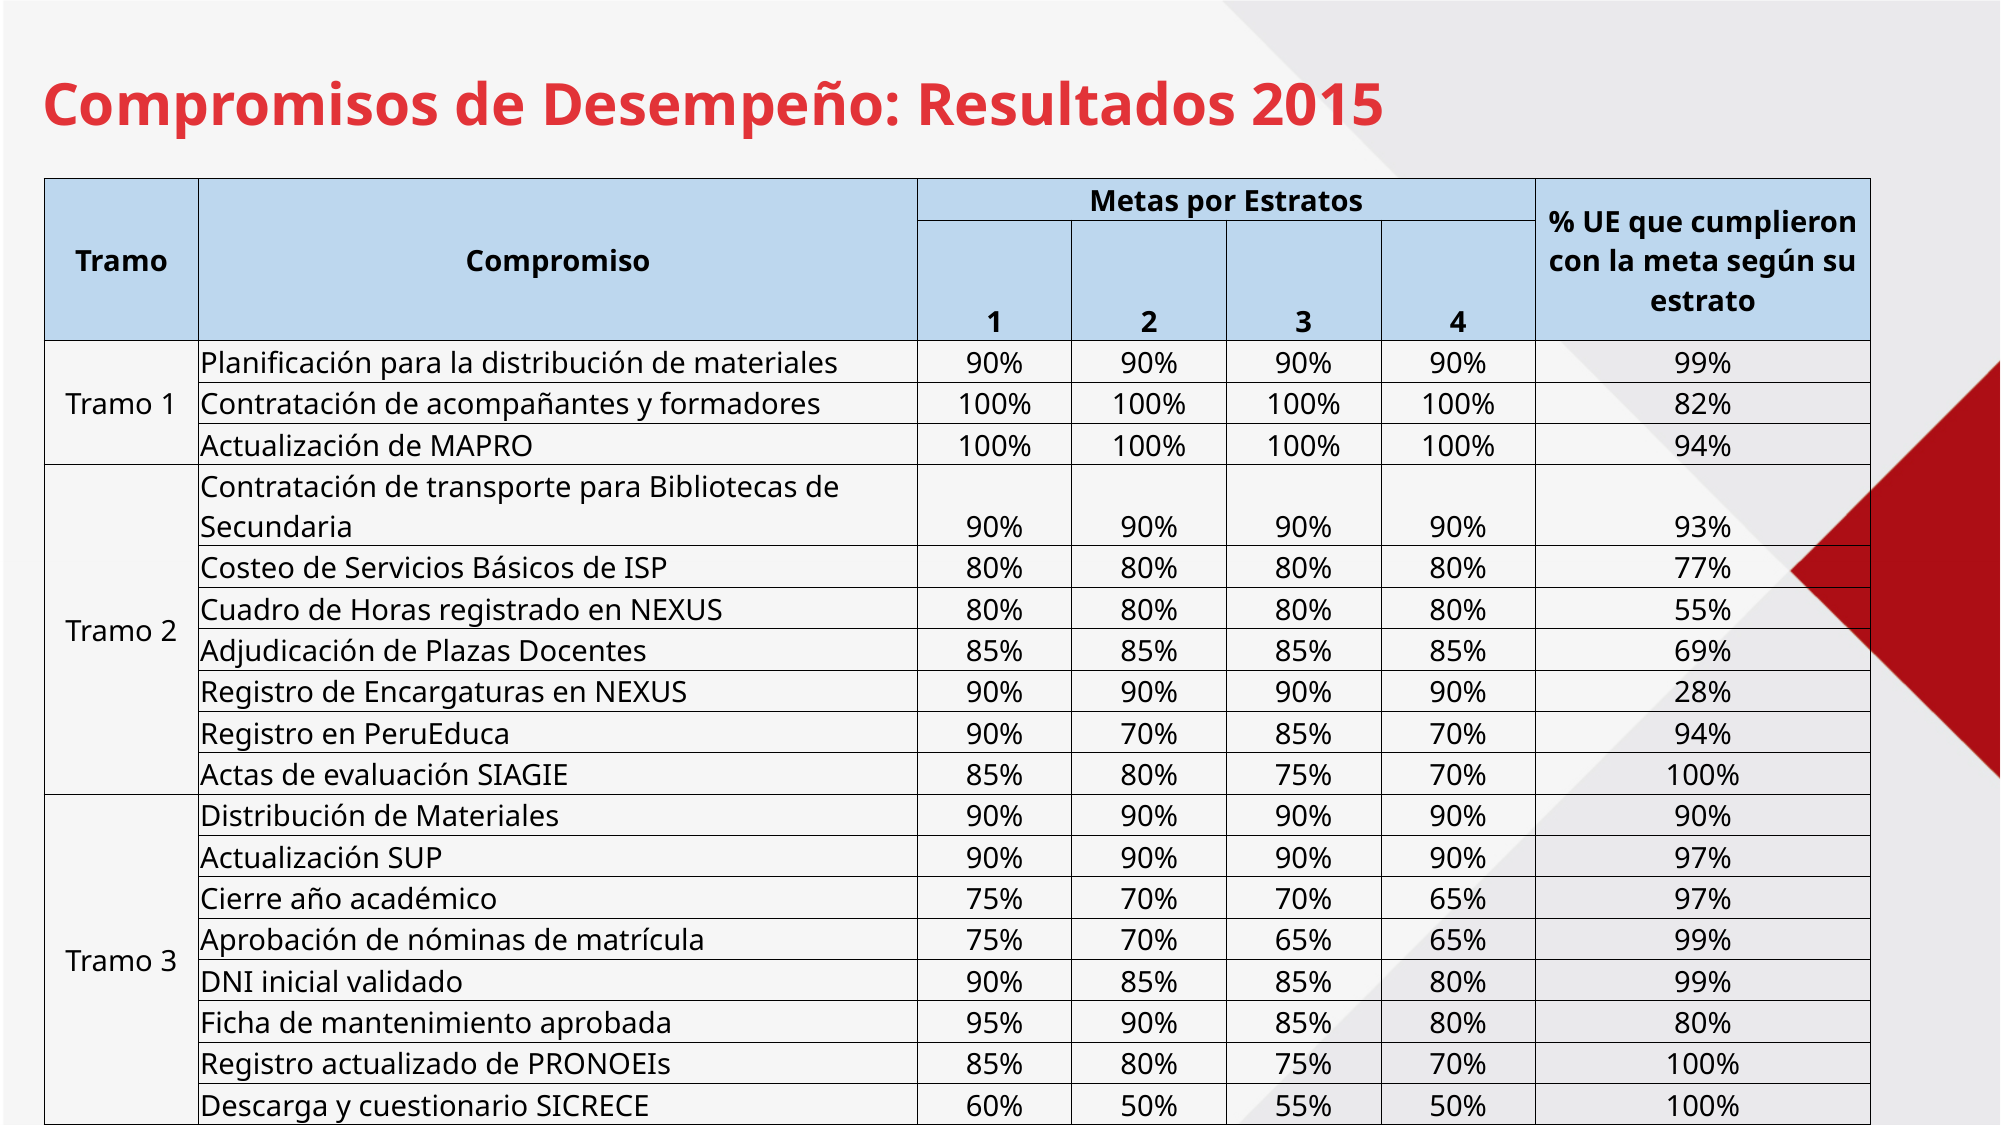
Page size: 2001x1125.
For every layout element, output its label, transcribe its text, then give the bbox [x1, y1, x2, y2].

table_cell Tramo 3 [45, 795, 198, 1124]
table_cell 90% [1227, 671, 1381, 711]
table_cell 85% [1382, 629, 1535, 670]
table_cell 100% [1072, 424, 1226, 464]
table_cell 80% [1382, 960, 1535, 1000]
table_cell Descarga y cuestionario SICRECE [199, 1084, 917, 1124]
table_cell Costeo de Servicios Básicos de ISP [199, 546, 917, 587]
table_cell 90% [1072, 465, 1226, 545]
table_cell 70% [1382, 753, 1535, 794]
table_cell 100% [1072, 383, 1226, 423]
table_cell 85% [918, 1043, 1071, 1083]
table_cell 99% [1536, 341, 1870, 382]
table_cell 99% [1536, 919, 1870, 959]
table_cell 50% [1382, 1084, 1535, 1124]
table_cell 90% [1072, 341, 1226, 382]
table_cell 75% [918, 919, 1071, 959]
table_cell 90% [1227, 465, 1381, 545]
table_cell 90% [1072, 836, 1226, 876]
table_cell 90% [1382, 465, 1535, 545]
table_cell 97% [1536, 877, 1870, 918]
table_cell 65% [1227, 919, 1381, 959]
table_cell 85% [1072, 629, 1226, 670]
table_cell 100% [1536, 753, 1870, 794]
table_cell Tramo 2 [45, 465, 198, 794]
table_cell Actas de evaluación SIAGIE [199, 753, 917, 794]
table_cell 90% [1536, 795, 1870, 835]
table_cell 94% [1536, 424, 1870, 464]
table_cell Cierre año académico [199, 877, 917, 918]
table_cell Distribución de Materiales [199, 795, 917, 835]
table_cell 4 [1382, 221, 1535, 340]
table_header % UE que cumplieron con la meta según su estrato [1536, 179, 1870, 340]
table_cell 75% [1227, 1043, 1381, 1083]
table_cell DNI inicial validado [199, 960, 917, 1000]
table_cell Contratación de transporte para Bibliotecas de Secundaria [199, 465, 917, 545]
table_cell 90% [1382, 341, 1535, 382]
text_box Compromisos de Desempeño: Resultados 2015 [27, 50, 1990, 154]
table_cell 80% [1536, 1001, 1870, 1042]
table_cell 90% [1072, 1001, 1226, 1042]
table_cell Actualización SUP [199, 836, 917, 876]
table_cell 100% [918, 424, 1071, 464]
table_cell Registro en PeruEduca [199, 712, 917, 752]
table_cell 85% [1227, 629, 1381, 670]
table_cell 85% [918, 753, 1071, 794]
table_cell 90% [918, 671, 1071, 711]
table_cell 90% [918, 795, 1071, 835]
table_cell 100% [1227, 383, 1381, 423]
table_header Metas por Estratos [918, 179, 1535, 220]
table_cell Registro de Encargaturas en NEXUS [199, 671, 917, 711]
table_cell 80% [918, 588, 1071, 628]
table_cell 2 [1072, 221, 1226, 340]
table_header Tramo [45, 179, 198, 340]
table_cell 3 [1227, 221, 1381, 340]
table_cell 100% [1536, 1084, 1870, 1124]
table_cell 70% [1227, 877, 1381, 918]
picture [0, 0, 2001, 1125]
table_cell 85% [1227, 1001, 1381, 1042]
table_cell Aprobación de nóminas de matrícula [199, 919, 917, 959]
table_cell 50% [1072, 1084, 1226, 1124]
table_cell 80% [1072, 546, 1226, 587]
table_cell 75% [1227, 753, 1381, 794]
table_cell 90% [918, 712, 1071, 752]
table_cell 75% [918, 877, 1071, 918]
table_cell 90% [1227, 836, 1381, 876]
table_cell 1 [918, 221, 1071, 340]
table_cell 80% [1382, 546, 1535, 587]
table_cell 90% [918, 836, 1071, 876]
table_cell 97% [1536, 836, 1870, 876]
table_cell 85% [1227, 960, 1381, 1000]
table_cell Contratación de acompañantes y formadores [199, 383, 917, 423]
table_cell 90% [1072, 795, 1226, 835]
table_cell 82% [1536, 383, 1870, 423]
table_cell 77% [1536, 546, 1870, 587]
table_cell 100% [1227, 424, 1381, 464]
table_cell 90% [1382, 836, 1535, 876]
table_cell 85% [1227, 712, 1381, 752]
table_cell 90% [1227, 341, 1381, 382]
table_cell 95% [918, 1001, 1071, 1042]
table_cell 69% [1536, 629, 1870, 670]
table_cell 90% [918, 465, 1071, 545]
table_cell 55% [1536, 588, 1870, 628]
table_cell 99% [1536, 960, 1870, 1000]
table_cell 90% [918, 960, 1071, 1000]
table_cell 80% [1227, 546, 1381, 587]
table_cell 70% [1072, 877, 1226, 918]
table_cell 94% [1536, 712, 1870, 752]
table_cell 100% [1382, 424, 1535, 464]
table_cell 100% [1536, 1043, 1870, 1083]
table_cell 90% [1382, 671, 1535, 711]
table_cell 28% [1536, 671, 1870, 711]
table_cell 80% [1382, 588, 1535, 628]
table_cell Registro actualizado de PRONOEIs [199, 1043, 917, 1083]
table_cell 80% [1382, 1001, 1535, 1042]
table_cell 80% [1227, 588, 1381, 628]
table_cell 70% [1072, 919, 1226, 959]
table_cell 65% [1382, 877, 1535, 918]
table_cell 80% [1072, 588, 1226, 628]
table_cell 70% [1072, 712, 1226, 752]
table_cell 90% [1382, 795, 1535, 835]
table_cell 80% [918, 546, 1071, 587]
table_cell Adjudicación de Plazas Docentes [199, 629, 917, 670]
table_cell Planificación para la distribución de materiales [199, 341, 917, 382]
table_cell 70% [1382, 712, 1535, 752]
table_cell 90% [1227, 795, 1381, 835]
table_cell 70% [1382, 1043, 1535, 1083]
table_cell 80% [1072, 1043, 1226, 1083]
table_cell 85% [918, 629, 1071, 670]
table_cell 60% [918, 1084, 1071, 1124]
table_cell 100% [1382, 383, 1535, 423]
table_cell Ficha de mantenimiento aprobada [199, 1001, 917, 1042]
table_cell 55% [1227, 1084, 1381, 1124]
table_cell 100% [918, 383, 1071, 423]
table_cell 85% [1072, 960, 1226, 1000]
table_cell Actualización de MAPRO [199, 424, 917, 464]
table_cell 90% [918, 341, 1071, 382]
table_cell 65% [1382, 919, 1535, 959]
table_cell 80% [1072, 753, 1226, 794]
table_cell Tramo 1 [45, 341, 198, 464]
table_header Compromiso [199, 179, 917, 340]
table_cell Cuadro de Horas registrado en NEXUS [199, 588, 917, 628]
table_cell 90% [1072, 671, 1226, 711]
table_cell 93% [1536, 465, 1870, 545]
